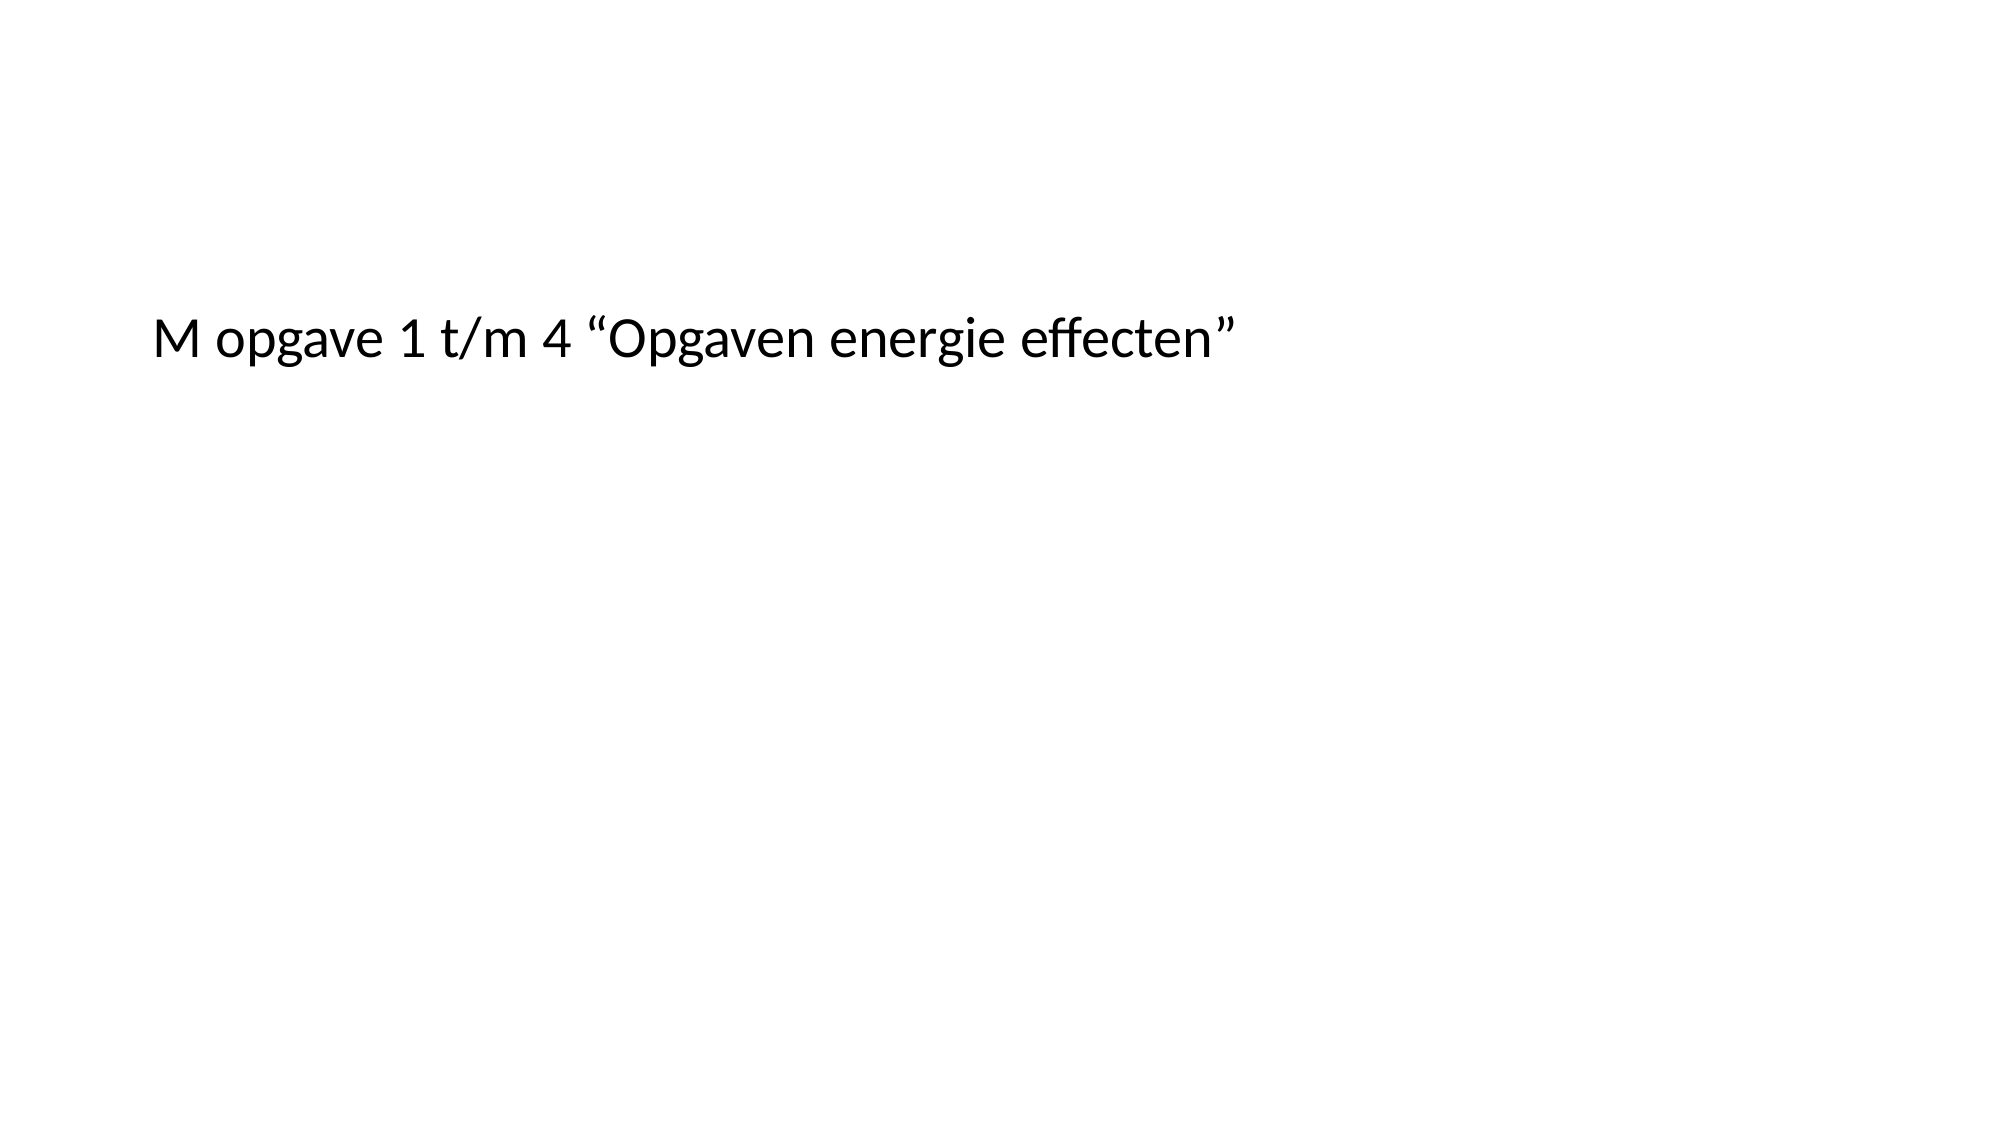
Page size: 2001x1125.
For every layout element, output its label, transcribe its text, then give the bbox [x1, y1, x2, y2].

list M opgave 1 t/m 4 “Opgaven energie effecten” [137, 299, 1863, 1014]
